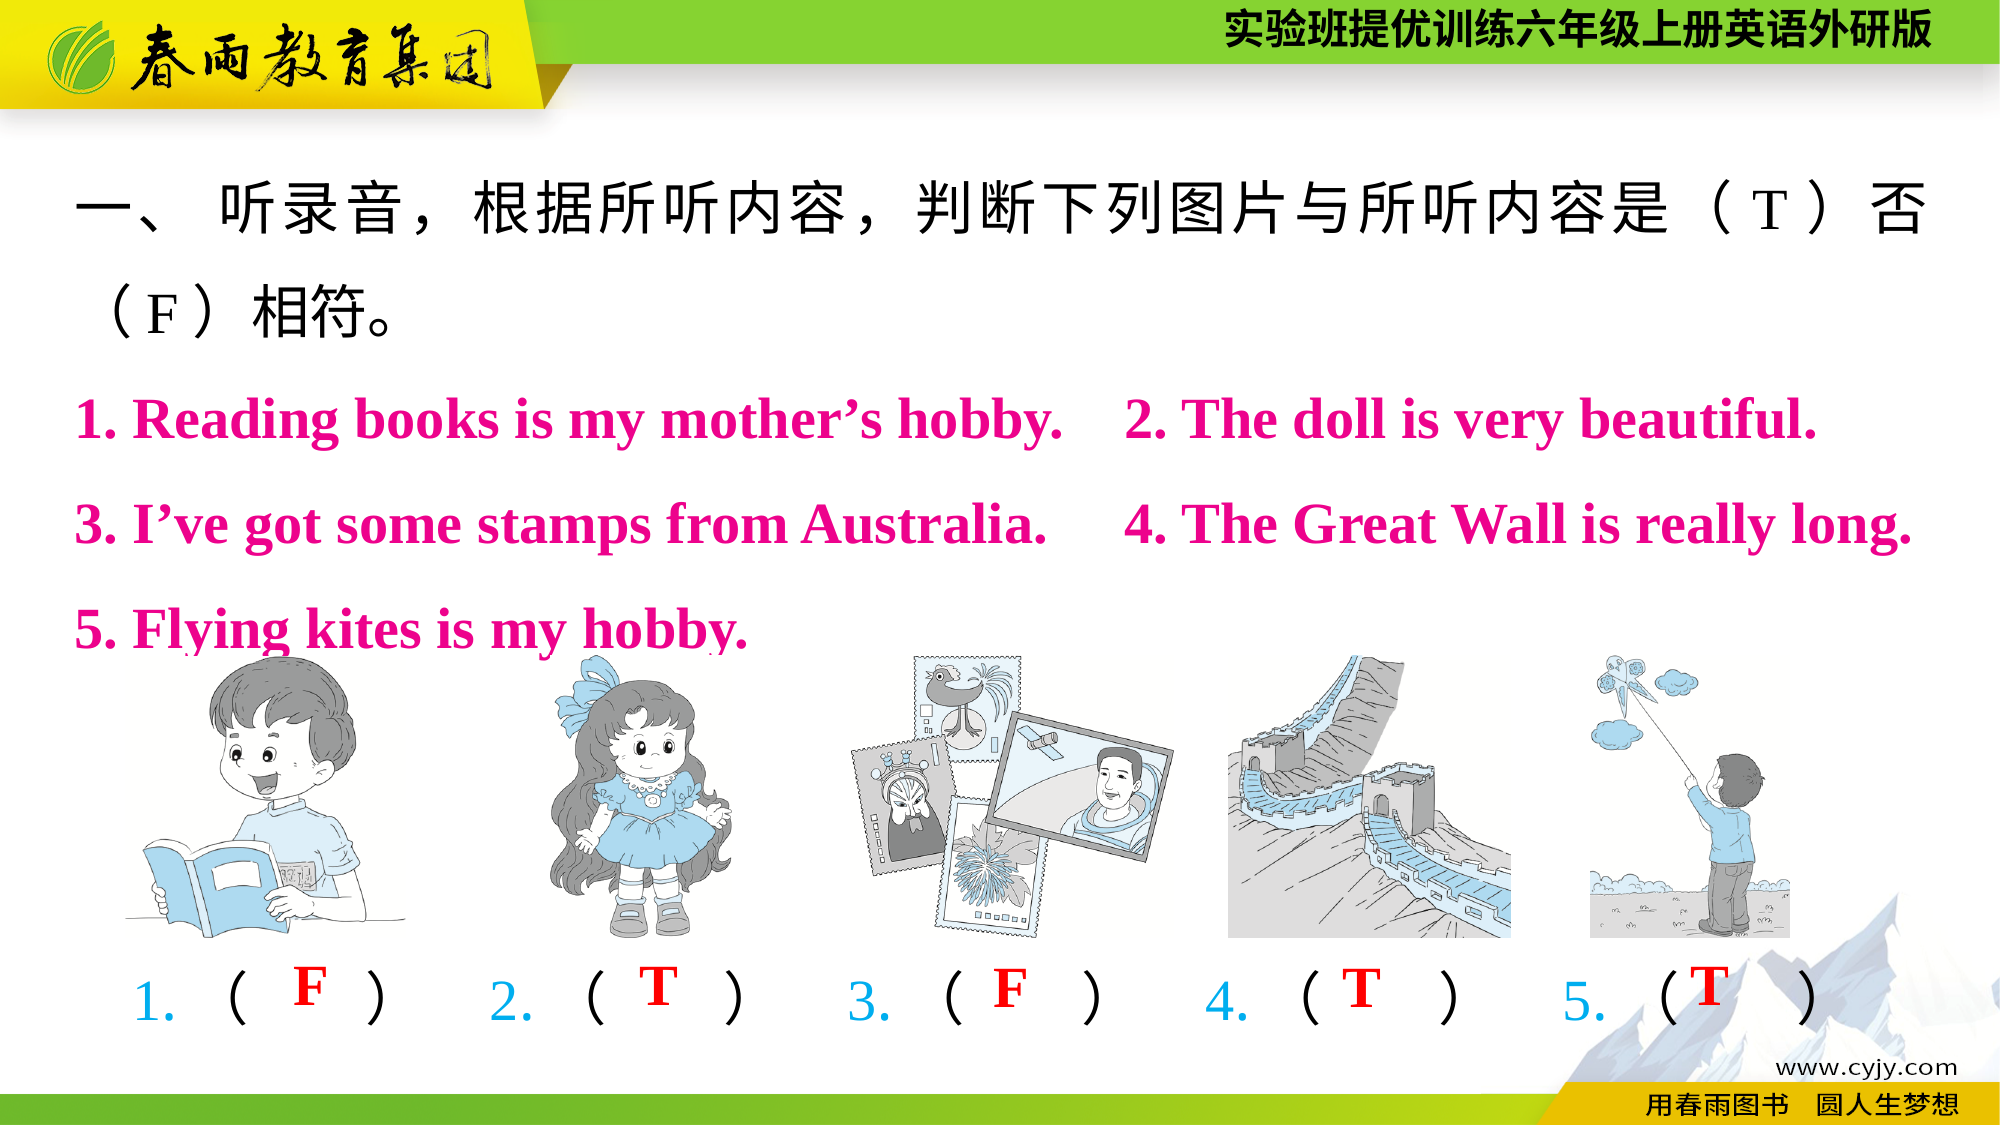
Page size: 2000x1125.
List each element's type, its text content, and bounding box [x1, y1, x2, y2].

text_box T [1327, 946, 1396, 1027]
text_box 1.（ ） 2.（ ） 3.（ ） 4.（ ） 5.（ ） [59, 919, 1944, 1040]
text_box 1. Reading books is my mother’s hobby. 2. The doll is very beautiful. 3. I’ve got some stamps from Australia. 4. The Great Wall is really long. 5. Flying kites is my hobby. [59, 337, 1944, 668]
picture [0, 0, 2000, 1125]
text_box F [978, 946, 1044, 1027]
text_box T [624, 946, 694, 1025]
text_box F [278, 948, 344, 1025]
text_box T [1675, 946, 1745, 1025]
list 一、 听录音，根据所听内容，判断下列图片与所听内容是（T）否（F）相符。 [59, 128, 1944, 337]
